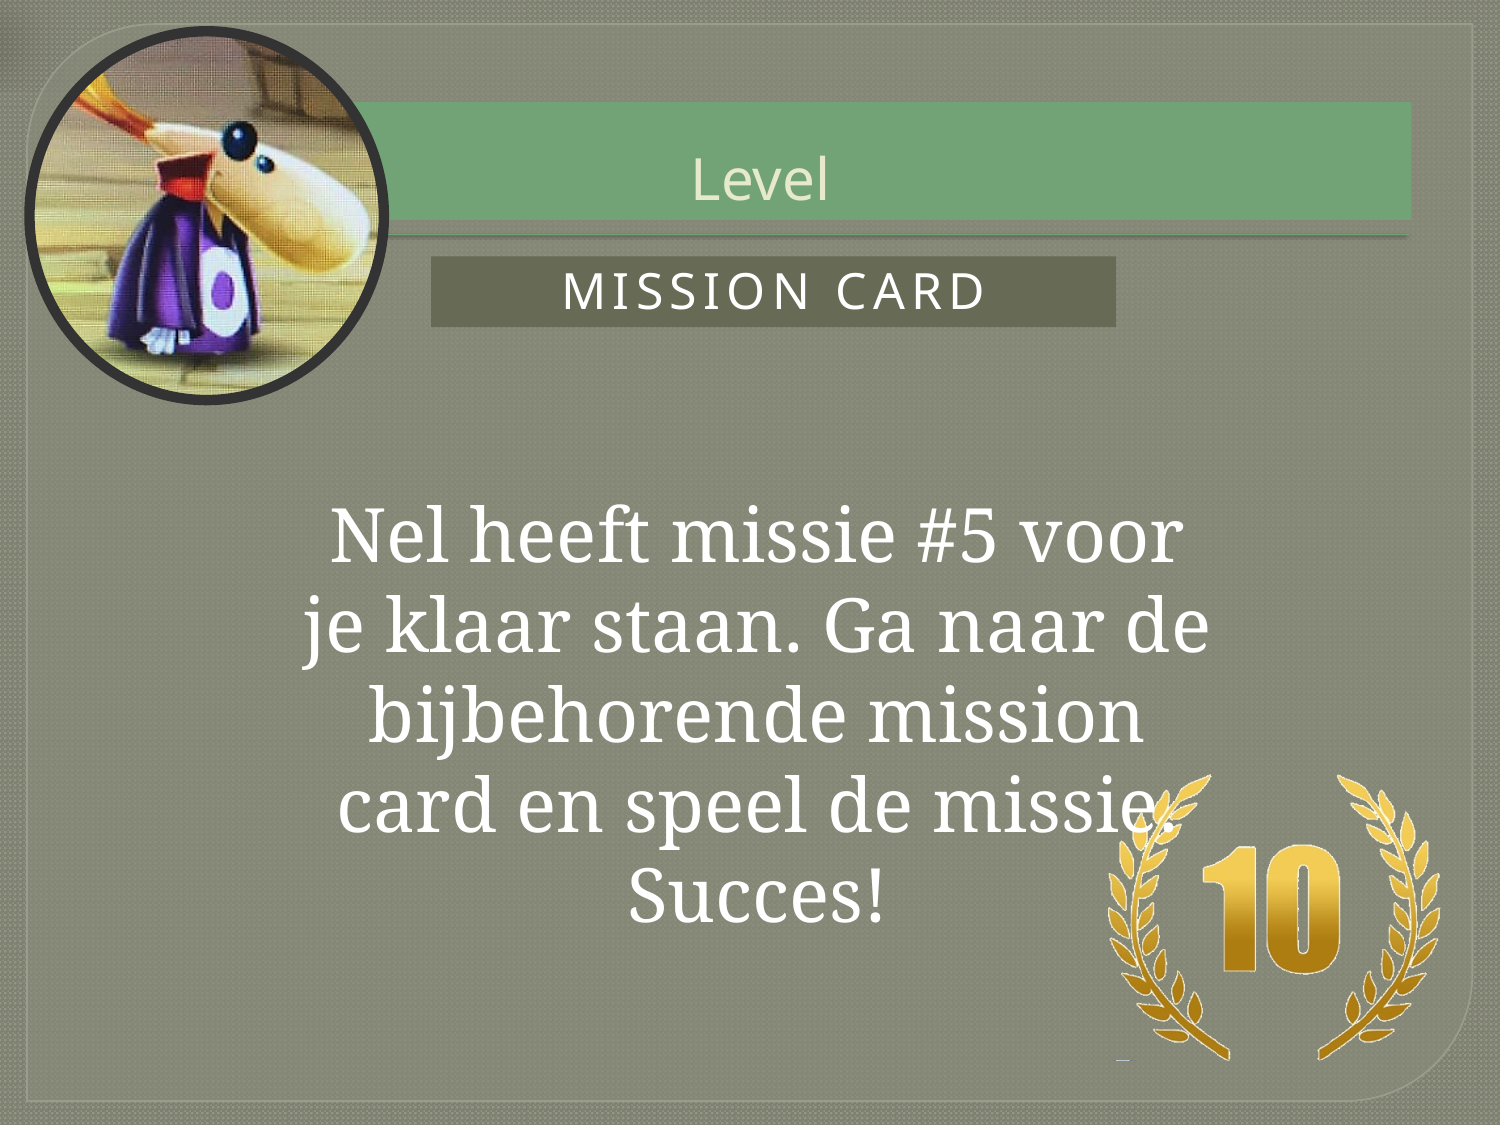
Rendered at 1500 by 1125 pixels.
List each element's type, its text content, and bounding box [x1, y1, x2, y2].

text_box Nel heeft missie #5 voor je klaar staan. Ga naar de bijbehorende mission card en speel de missie. Succes! [278, 479, 1238, 945]
text_box Mission card [431, 256, 1117, 328]
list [29, 31, 385, 401]
title Level [390, 101, 1412, 220]
picture [1104, 762, 1442, 1061]
